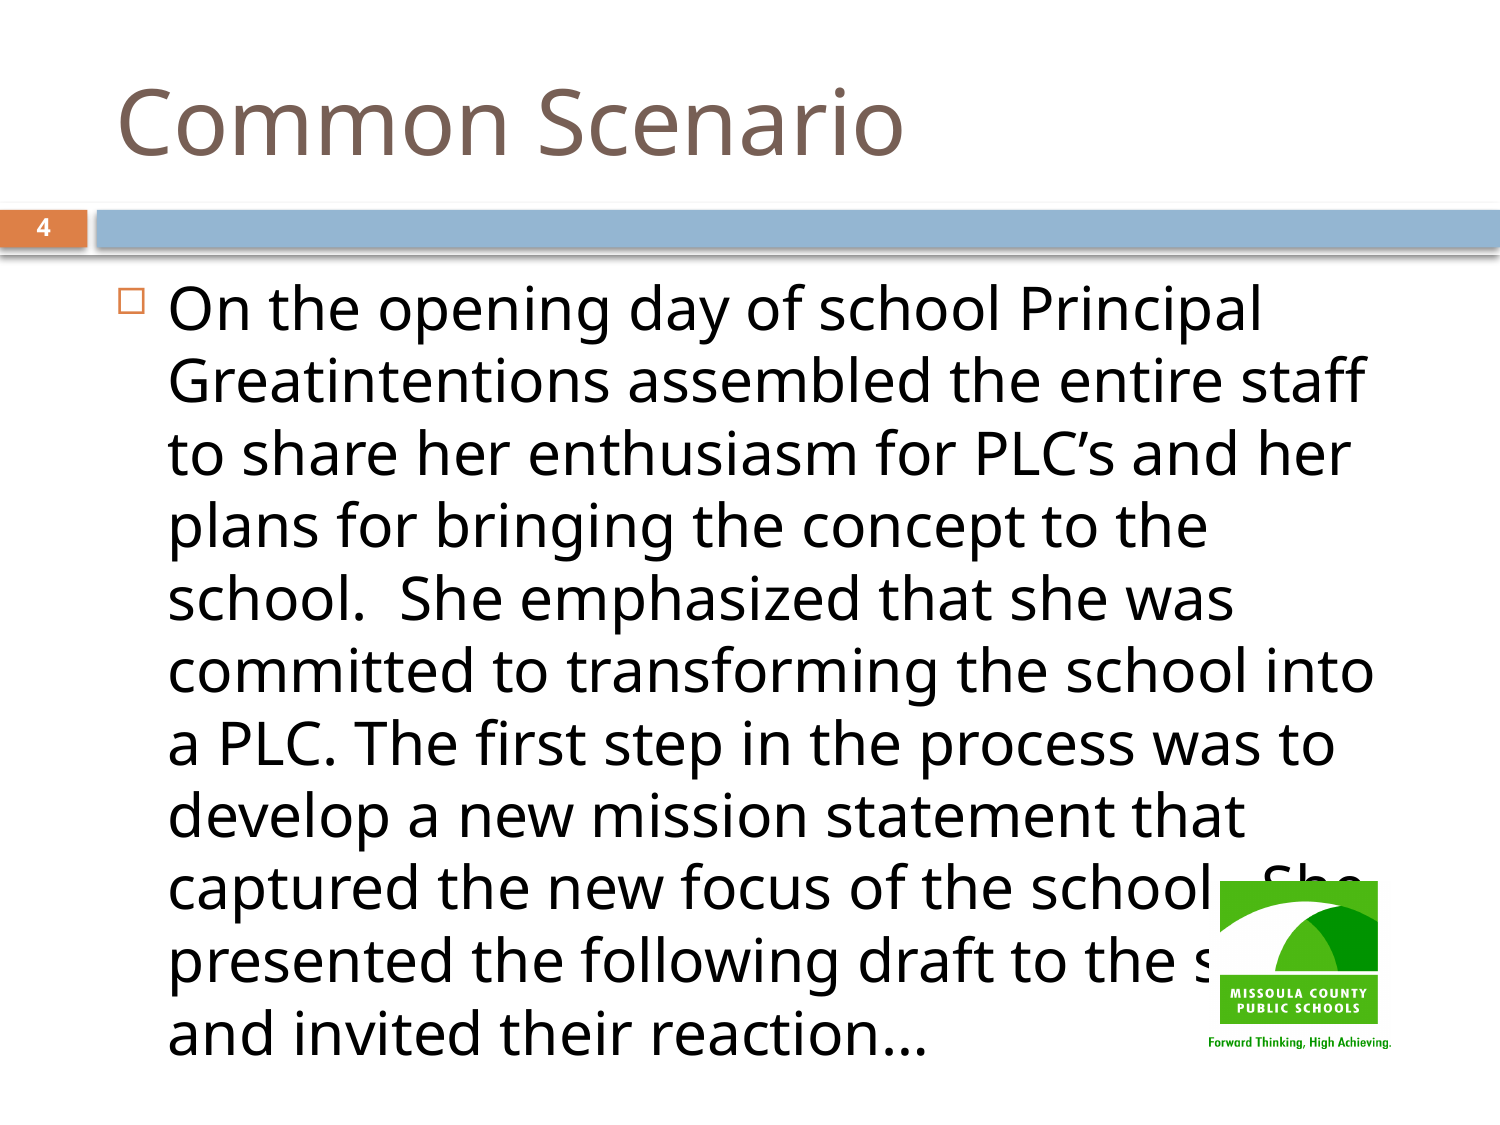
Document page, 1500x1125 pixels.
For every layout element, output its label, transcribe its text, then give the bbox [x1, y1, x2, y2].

title Common Scenario [100, 37, 1439, 201]
list On the opening day of school Principal Greatintentions assembled the entire staff to share her enthusiasm for PLC’s and her plans for bringing the concept to the school. She emphasized that she was committed to transforming the school into a PLC. The first step in the process was to develop a new mission statement that captured the new focus of the school. She presented the following draft to the staff and invited their reaction… [100, 262, 1439, 1001]
slide_number 4 [0, 208, 88, 249]
picture [1209, 880, 1391, 1050]
